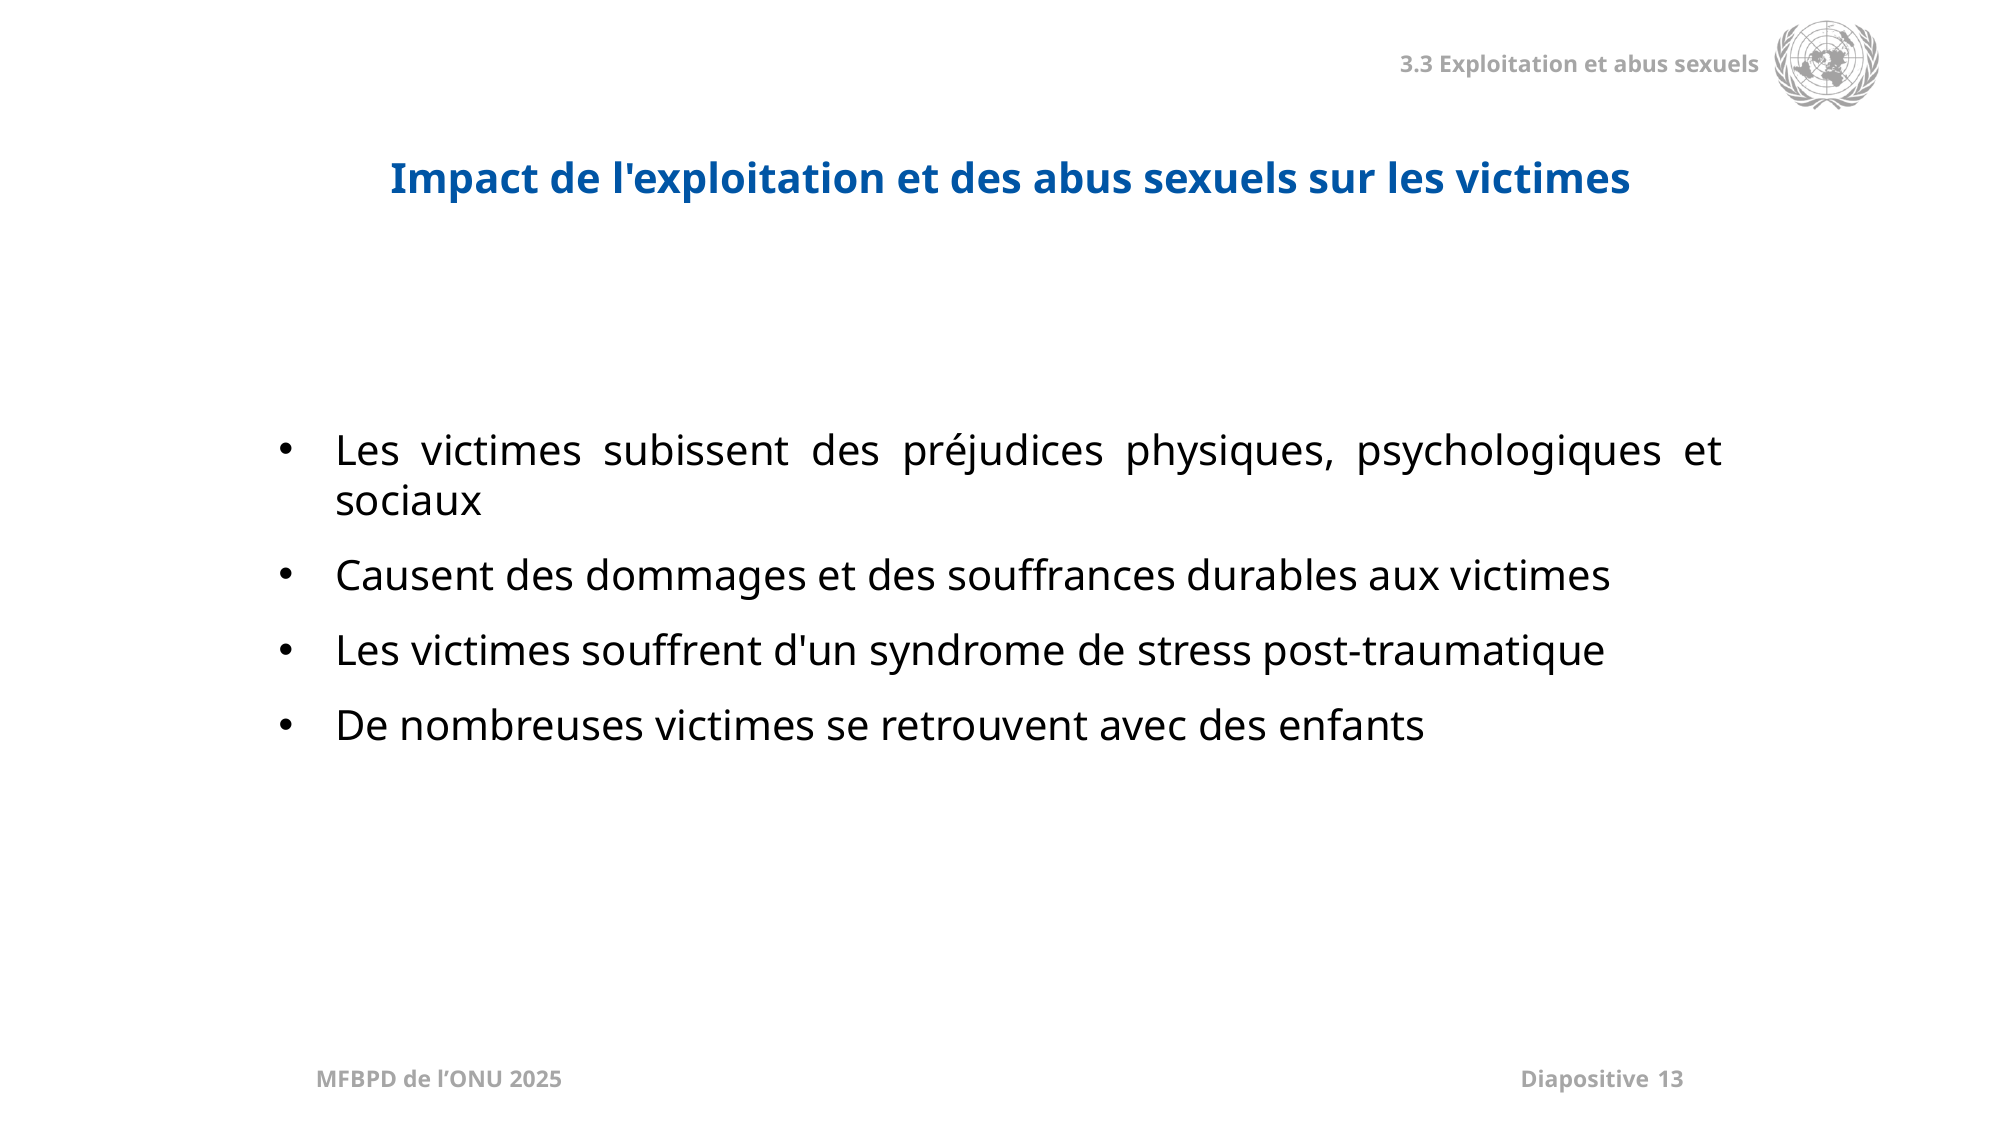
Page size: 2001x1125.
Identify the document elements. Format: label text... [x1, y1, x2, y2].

text_box Impact de l'exploitation et des abus sexuels sur les victimes [283, 143, 1739, 209]
text_box Les victimes subissent des préjudices physiques, psychologiques et sociaux Causent des dommages et des souffrances durables aux victimes Les victimes souffrent d'un syndrome de stress post-traumatique De nombreuses victimes se retrouvent avec des enfants [261, 416, 1739, 757]
